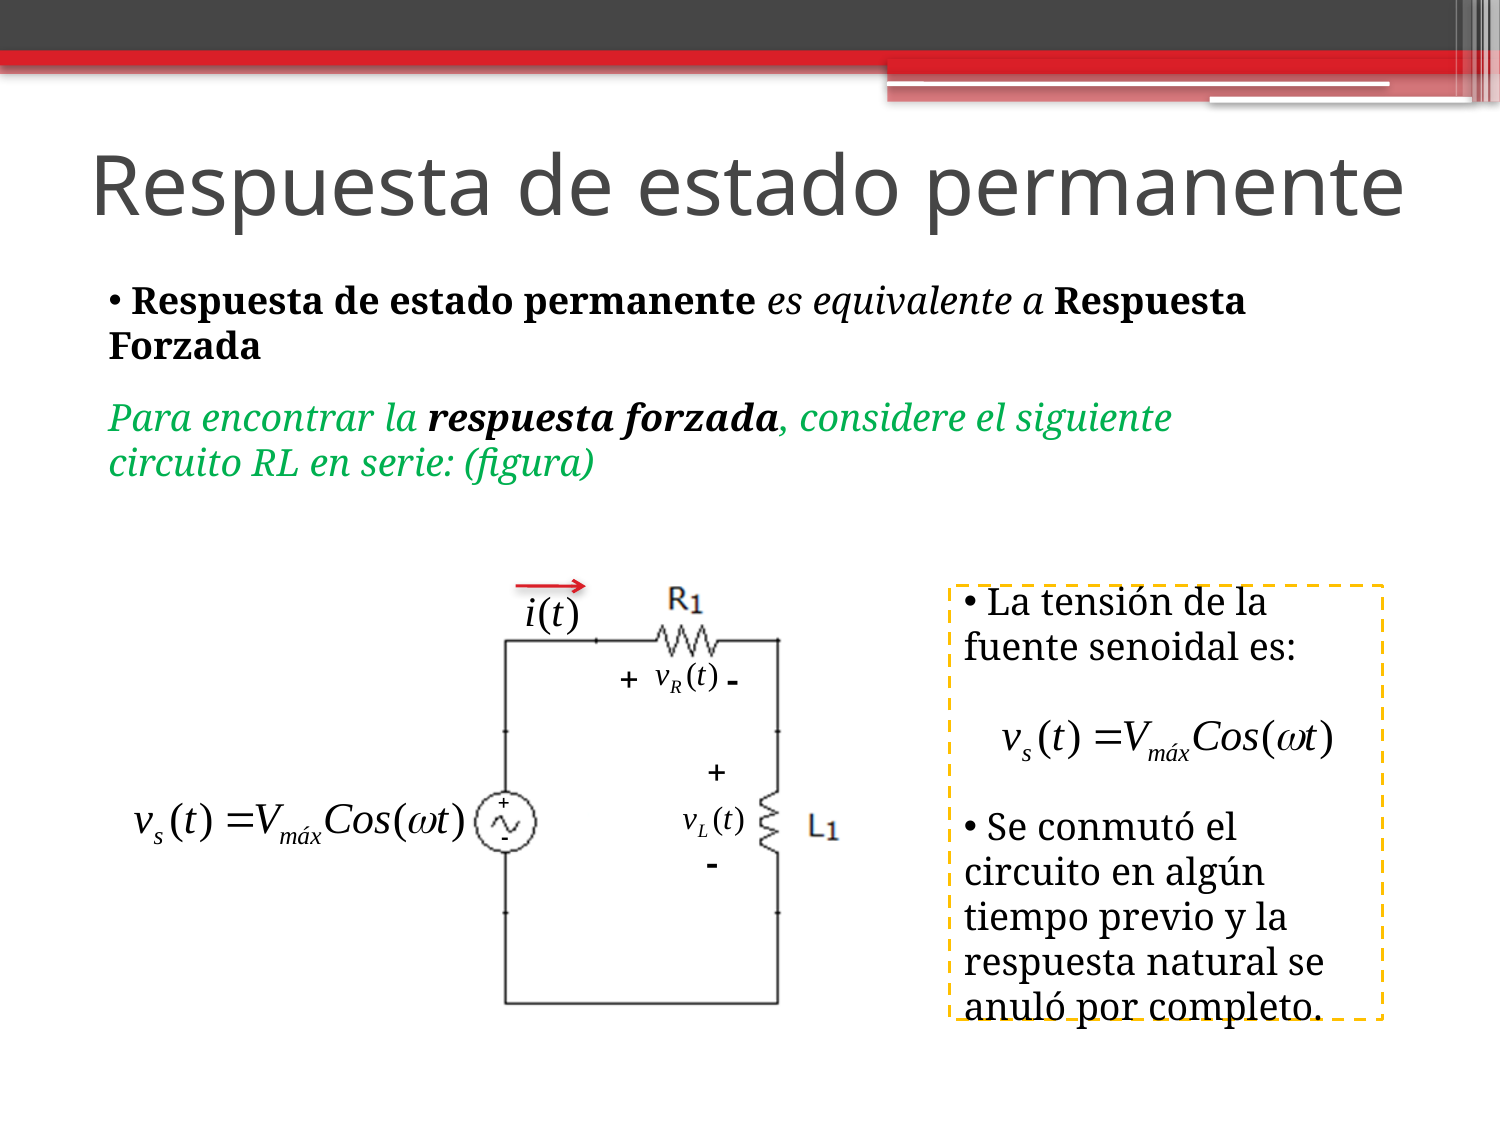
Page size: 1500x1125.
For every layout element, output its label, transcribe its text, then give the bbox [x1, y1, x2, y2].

text_box Respuesta de estado permanente es equivalente a Respuesta Forzada [93, 269, 1407, 375]
text_box Para encontrar la respuesta forzada, considere el siguiente circuito RL en serie: (figura) [93, 386, 1325, 492]
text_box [995, 706, 1343, 773]
title Respuesta de estado permanente [75, 94, 1425, 270]
text_box La tensión de la fuente senoidal es: Se conmutó el circuito en algún tiempo previo y la respuesta natural se anuló por completo. [948, 584, 1384, 1021]
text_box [127, 573, 856, 1032]
